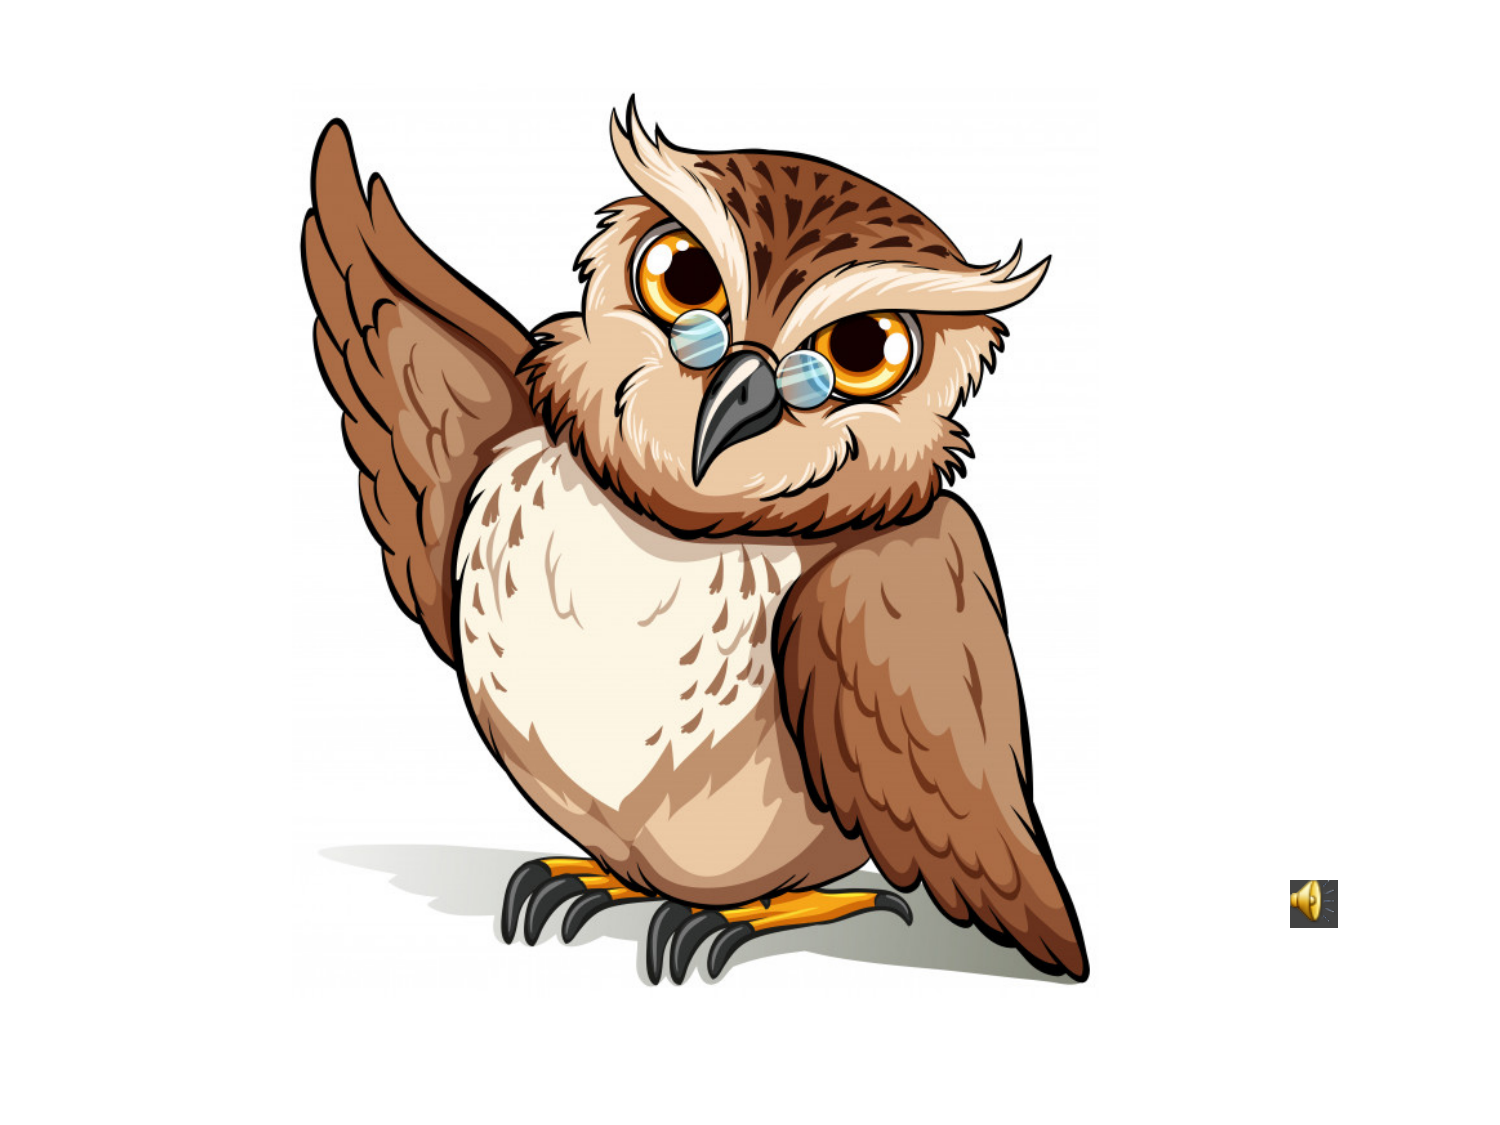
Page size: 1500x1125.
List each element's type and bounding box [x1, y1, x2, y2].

picture [1288, 878, 1340, 930]
picture [292, 81, 1099, 999]
